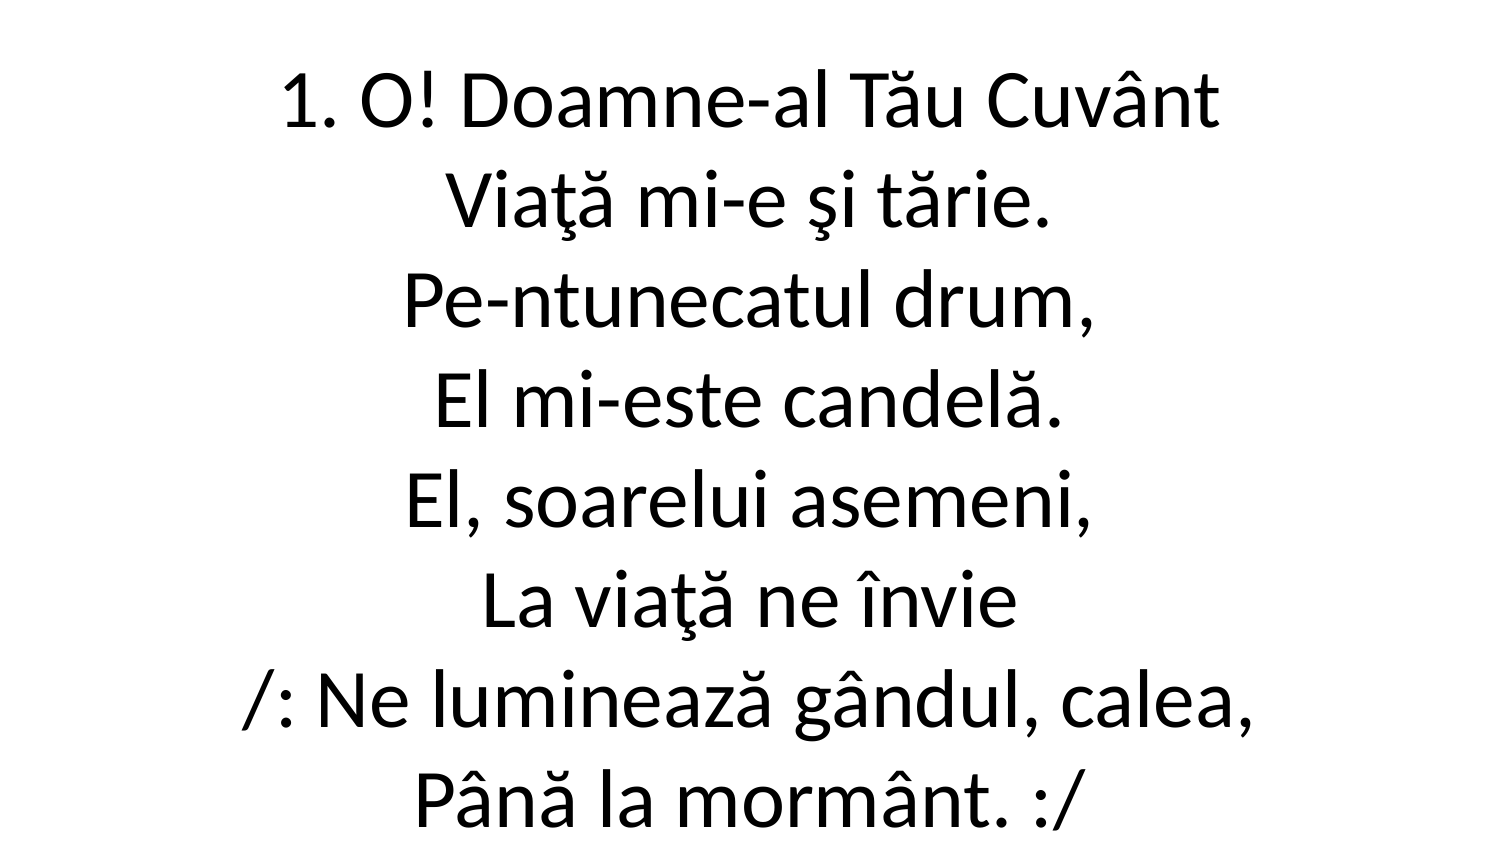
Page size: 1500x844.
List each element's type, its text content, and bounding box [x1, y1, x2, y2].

text_box 1. O! Doamne-al Tău Cuvânt Viaţă mi-e şi tărie. Pe-ntunecatul drum, El mi-este candelă. El, soarelui asemeni, La viaţă ne învie /: Ne luminează gândul, calea, Până la mormânt. :/ [227, 0, 1272, 844]
